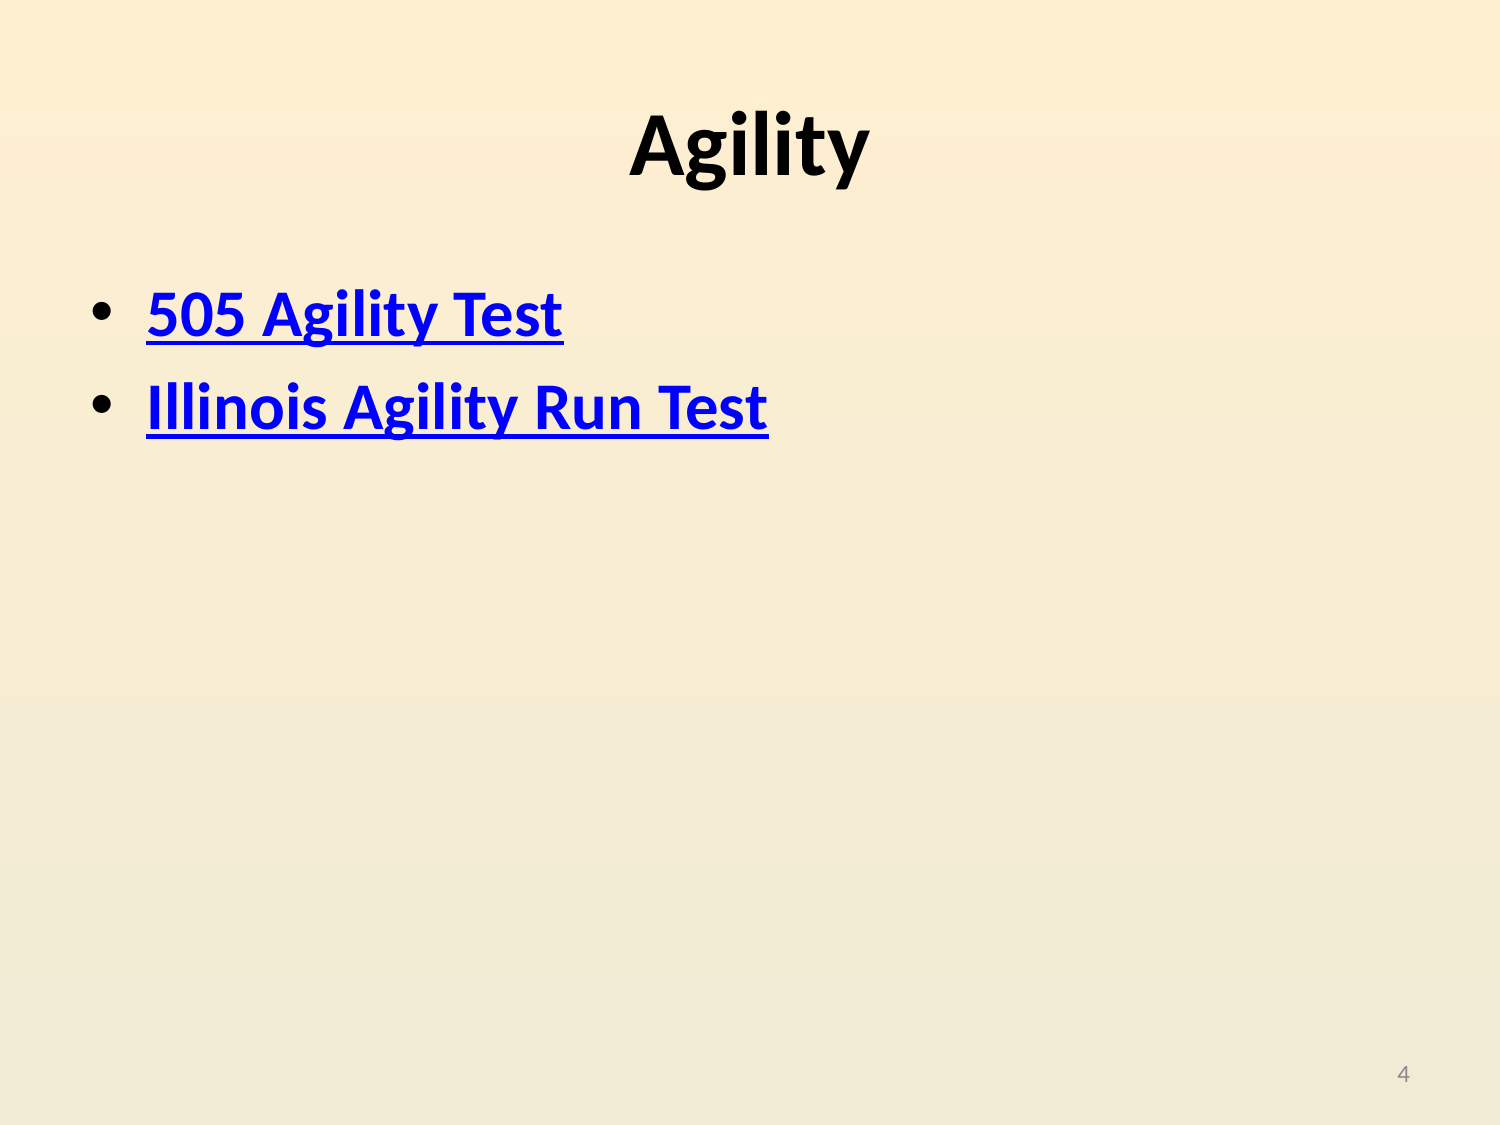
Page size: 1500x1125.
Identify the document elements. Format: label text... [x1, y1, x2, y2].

slide_number 4 [1074, 1042, 1425, 1103]
list 505 Agility Test Illinois Agility Run Test [75, 262, 1425, 1005]
title Agility [75, 45, 1425, 233]
